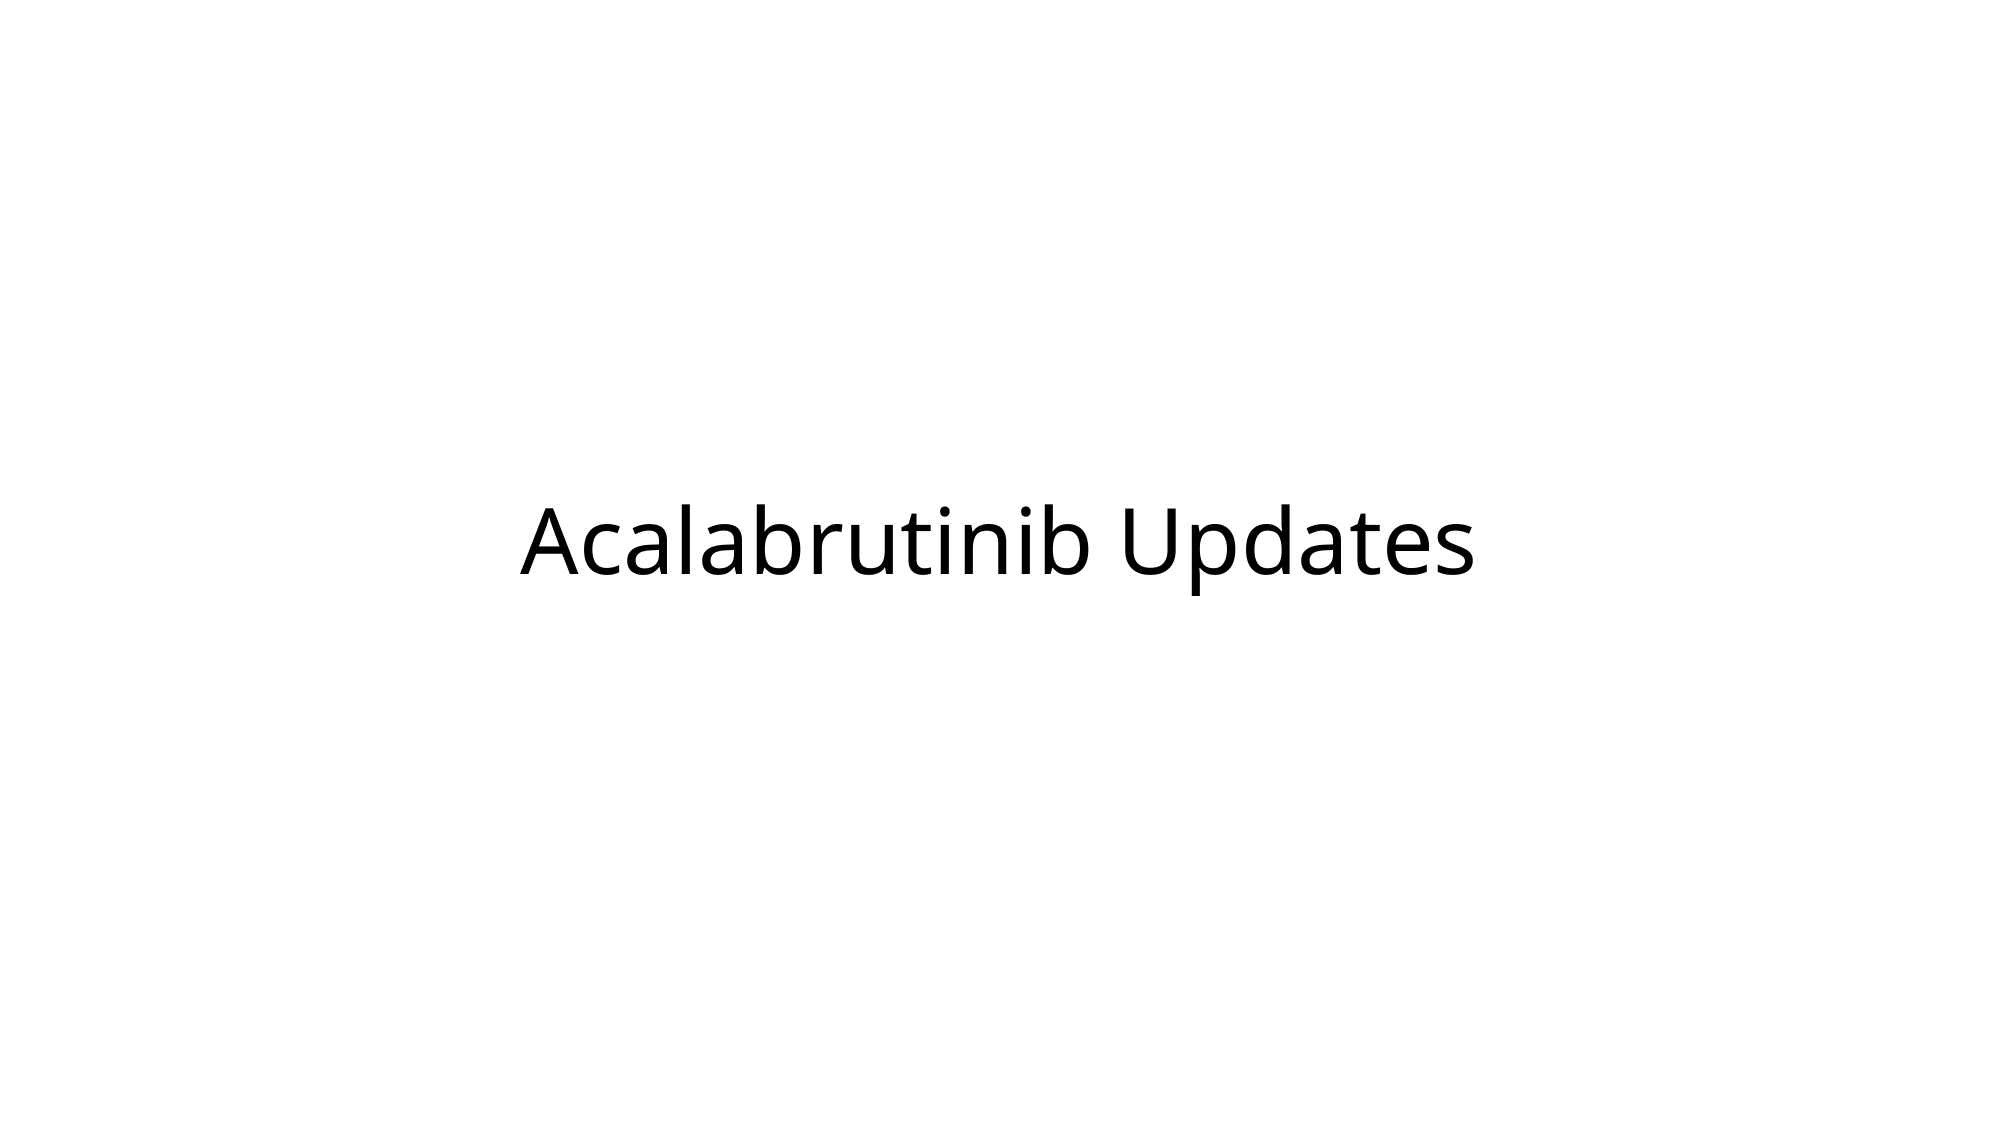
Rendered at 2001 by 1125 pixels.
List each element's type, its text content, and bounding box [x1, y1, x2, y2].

title Acalabrutinib Updates [137, 435, 1863, 654]
